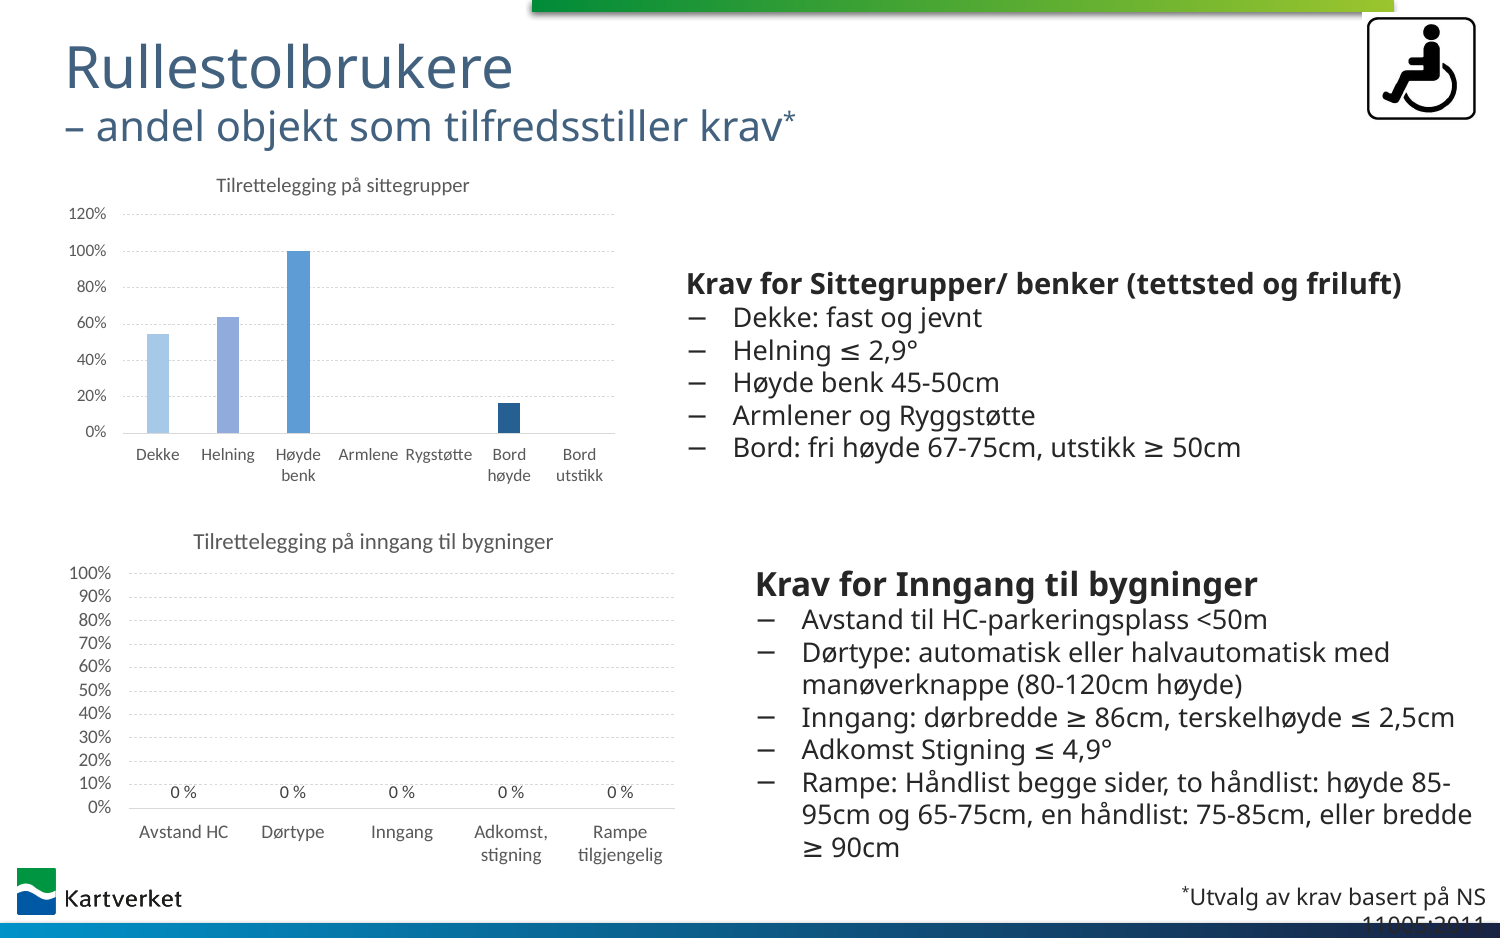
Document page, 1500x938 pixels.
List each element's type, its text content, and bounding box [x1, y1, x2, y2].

picture [62, 166, 625, 492]
text_box Krav for Sittegrupper/ benker (tettsted og friluft) Dekke: fast og jevnt Helning ≤ 2,9° Høyde benk 45-50cm Armlener og Ryggstøtte Bord: fri høyde 67-75cm, utstikk ≥ 50cm [670, 258, 1418, 471]
text_box Rullestolbrukere – andel objekt som tilfredsstiller krav* [49, 25, 1431, 158]
text_box Krav for Inngang til bygninger Avstand til HC-parkeringsplass <50m Dørtype: automatisk eller halvautomatisk med manøverknappe (80-120cm høyde) Inngang: dørbredde ≥ 86cm, terskelhøyde ≤ 2,5cm Adkomst Stigning ≤ 4,9° Rampe: Håndlist begge sider, to håndlist: høyde 85-95cm og 65-75cm, en håndlist: 75-85cm, eller bredde ≥ 90cm [740, 555, 1491, 870]
text_box *Utvalg av krav basert på NS 11005:2011 [1068, 873, 1500, 938]
picture [1362, 12, 1481, 126]
picture [62, 520, 686, 874]
